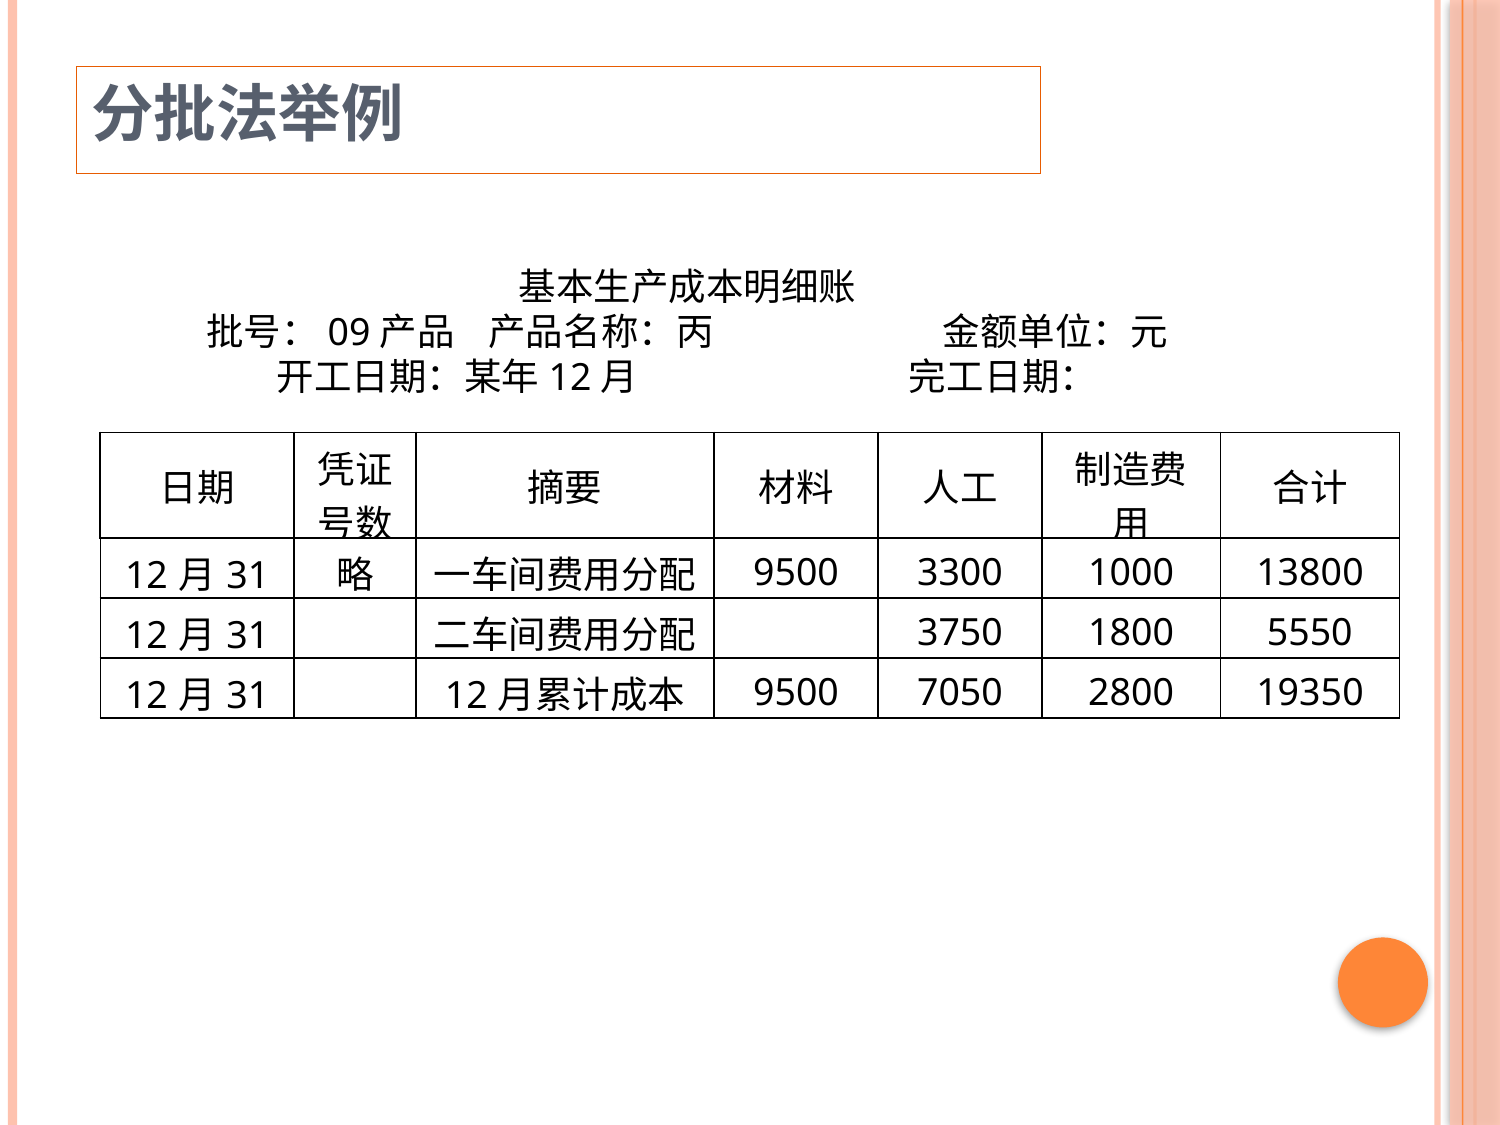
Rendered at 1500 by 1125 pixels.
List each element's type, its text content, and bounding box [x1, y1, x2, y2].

table_cell 12月31 [101, 599, 293, 657]
table_cell 1000 [1043, 539, 1220, 597]
table_cell 12月31 [101, 659, 293, 717]
table_header 人工 [879, 433, 1041, 537]
table_cell 1800 [1043, 599, 1220, 657]
table_cell 3300 [879, 539, 1041, 597]
table_cell [715, 599, 877, 657]
table_header 日期 [101, 433, 293, 537]
table_cell 2800 [1043, 659, 1220, 717]
table_header 摘要 [417, 433, 713, 537]
table_header 制造费用 [1043, 433, 1220, 537]
table_cell 略 [295, 539, 415, 597]
table_cell 5550 [1221, 599, 1399, 657]
table_header 材料 [715, 433, 877, 537]
table_cell 9500 [715, 539, 877, 597]
table_cell 9500 [715, 659, 877, 717]
table_cell 12月31 [101, 539, 293, 597]
table_cell 二车间费用分配 [417, 599, 713, 657]
table_header 凭证 号数 [295, 433, 415, 537]
text_box 分批法举例 [76, 66, 1041, 174]
table_cell [295, 659, 415, 717]
text_box 基本生产成本明细账 批号：09产品 产品名称：丙 金额单位：元 开工日期：某年12月 完工日期： [191, 255, 1183, 406]
table_cell 19350 [1221, 659, 1399, 717]
table_cell 13800 [1221, 539, 1399, 597]
table_cell 一车间费用分配 [417, 539, 713, 597]
table_cell 12月累计成本 [417, 659, 713, 717]
table_cell 3750 [879, 599, 1041, 657]
table_header 合计 [1221, 433, 1399, 537]
table_cell 7050 [879, 659, 1041, 717]
table_cell [295, 599, 415, 657]
